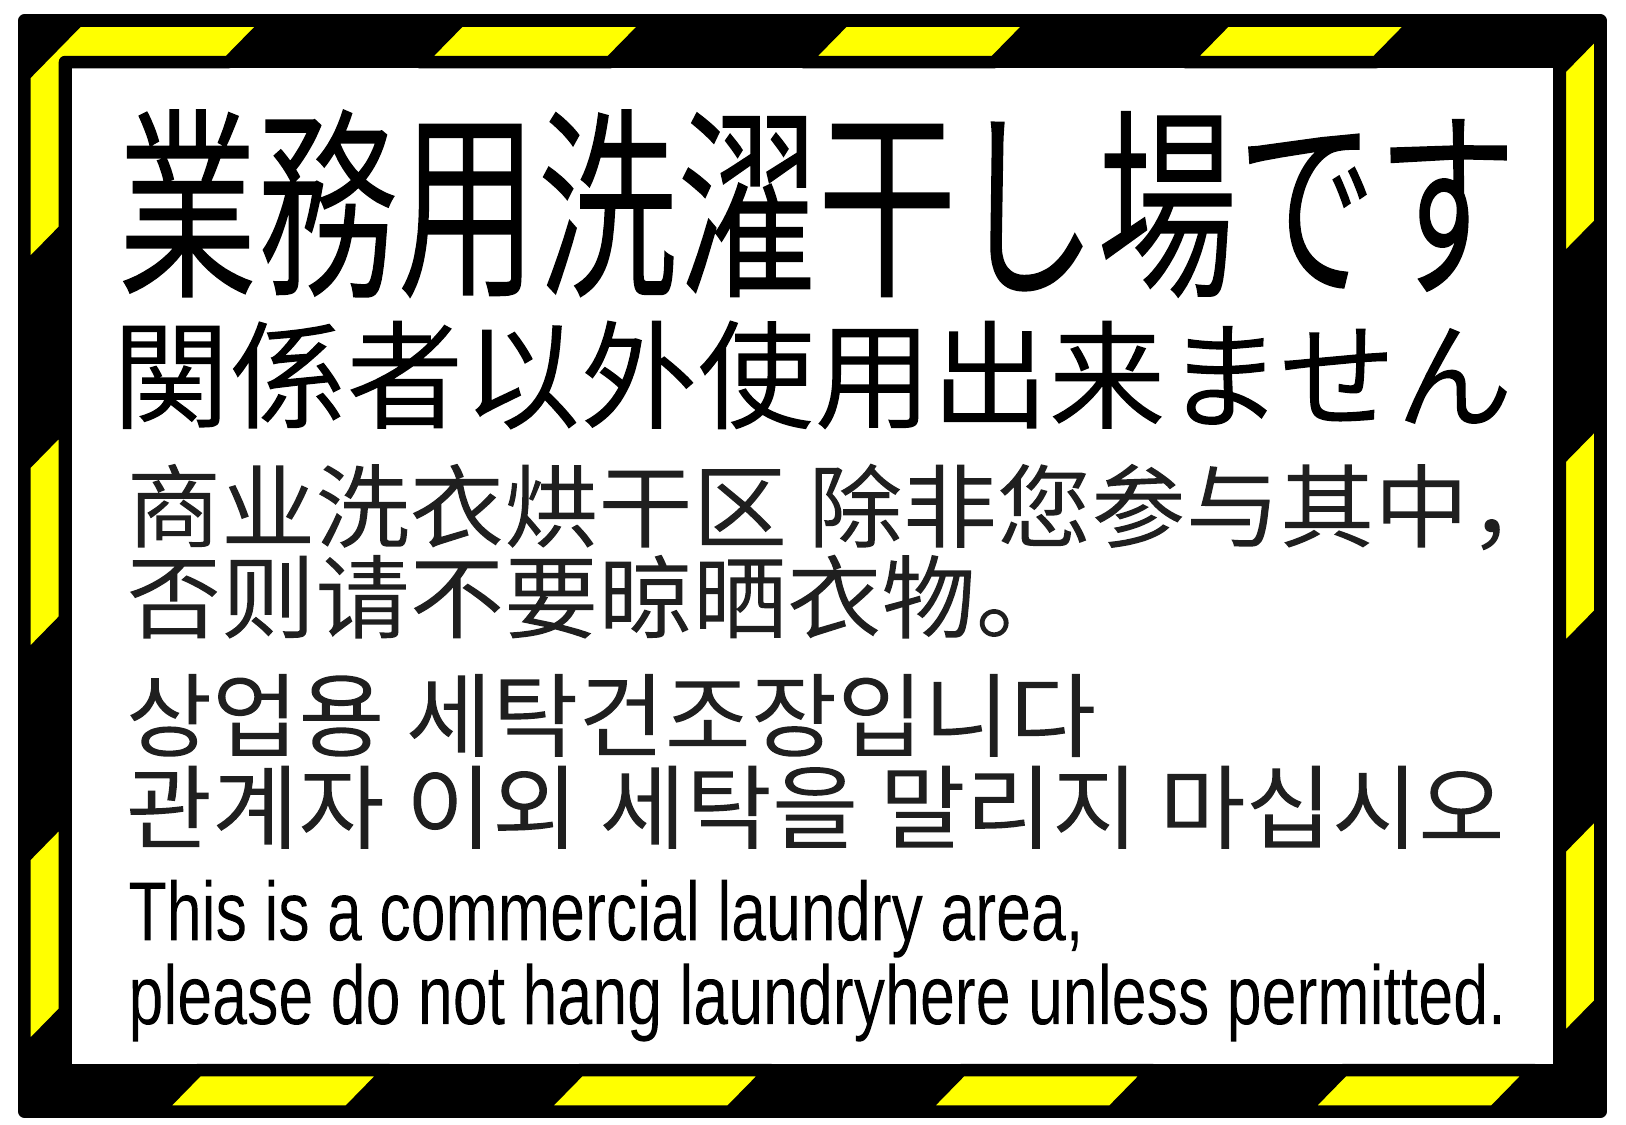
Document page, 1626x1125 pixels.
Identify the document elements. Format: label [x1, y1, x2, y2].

text_box [24, 20, 1601, 1112]
text_box [129, 463, 1501, 1042]
